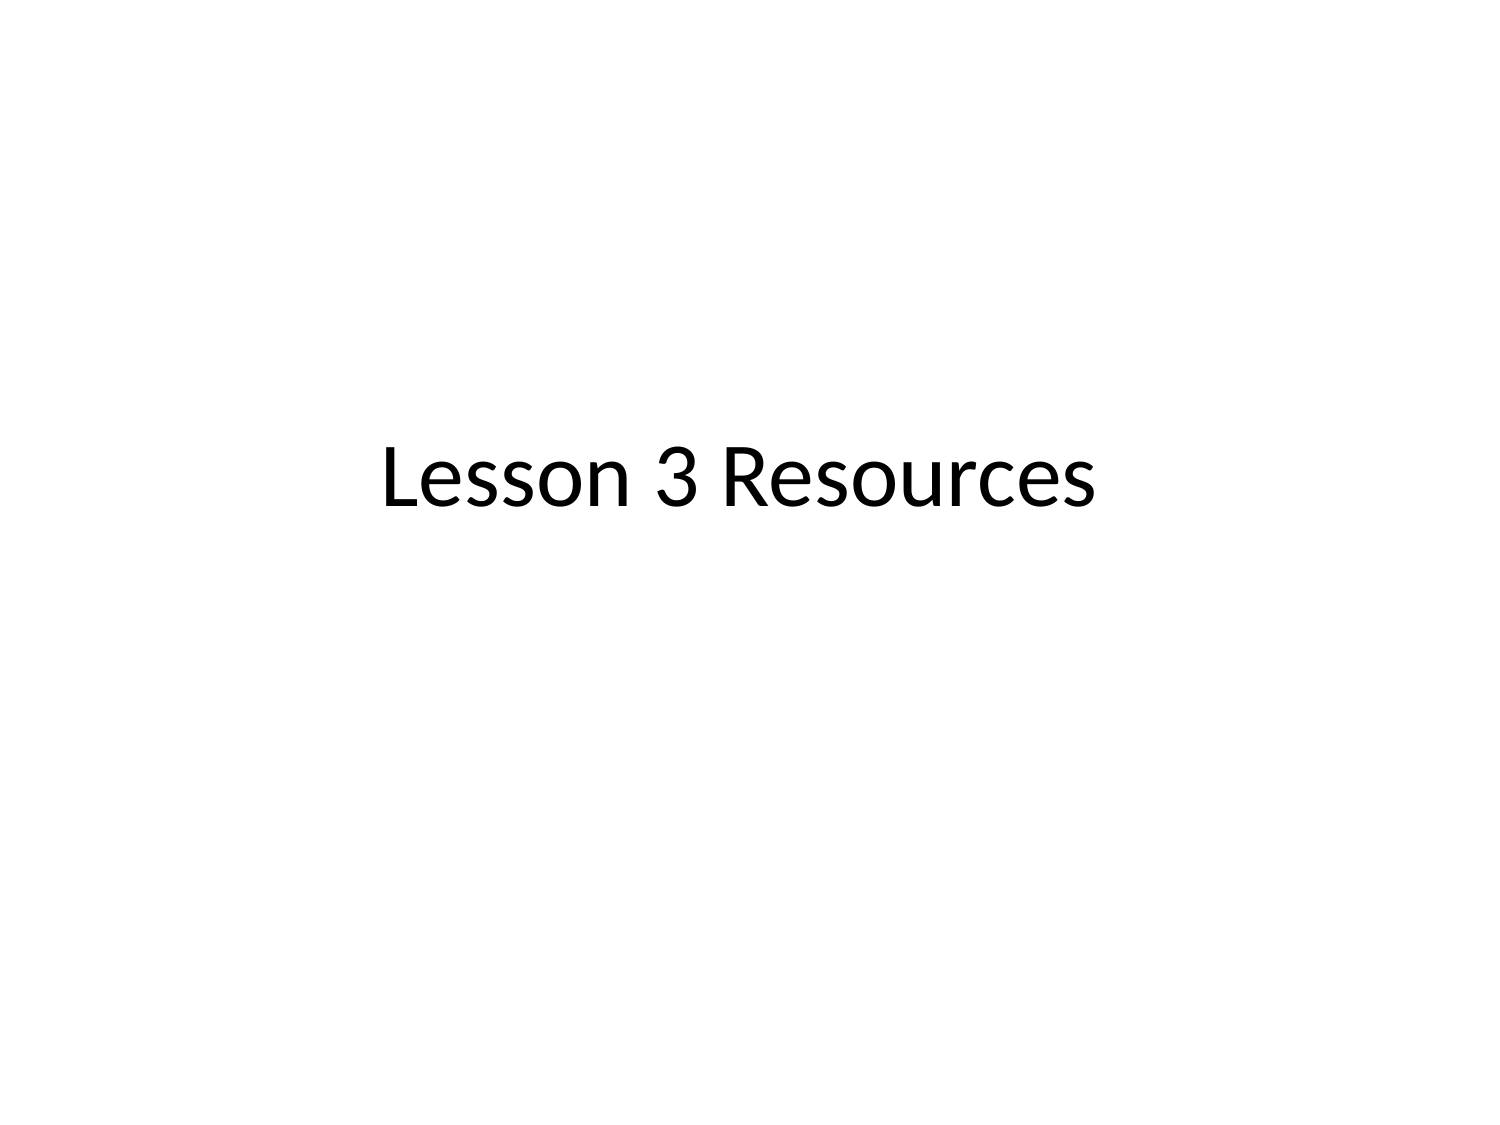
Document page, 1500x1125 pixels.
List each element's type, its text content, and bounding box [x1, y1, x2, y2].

title Lesson 3 Resources [112, 349, 1388, 591]
